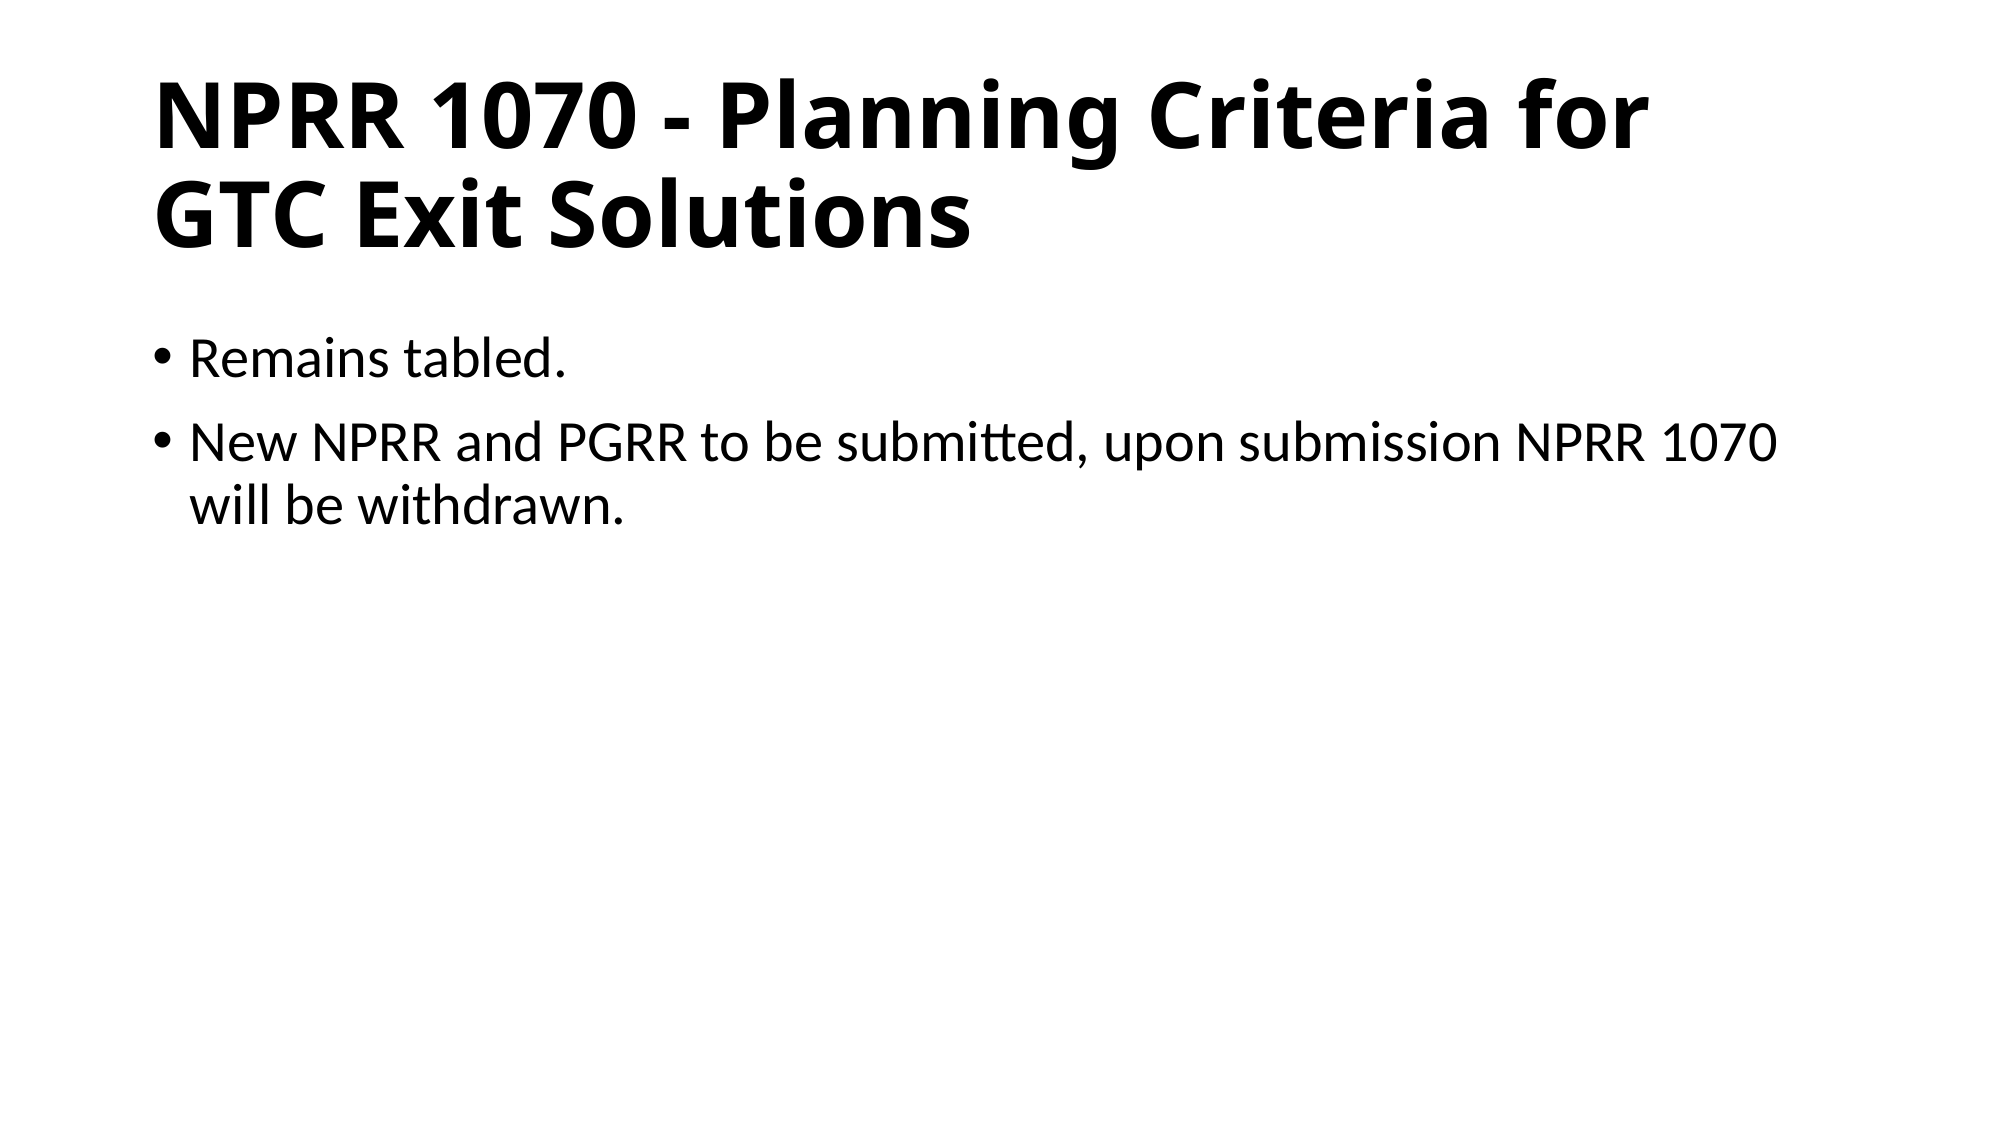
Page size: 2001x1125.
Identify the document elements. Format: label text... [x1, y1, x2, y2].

list Remains tabled. New NPRR and PGRR to be submitted, upon submission NPRR 1070 will be withdrawn. [137, 320, 1863, 1034]
title NPRR 1070 - Planning Criteria for GTC Exit Solutions [137, 59, 1863, 278]
